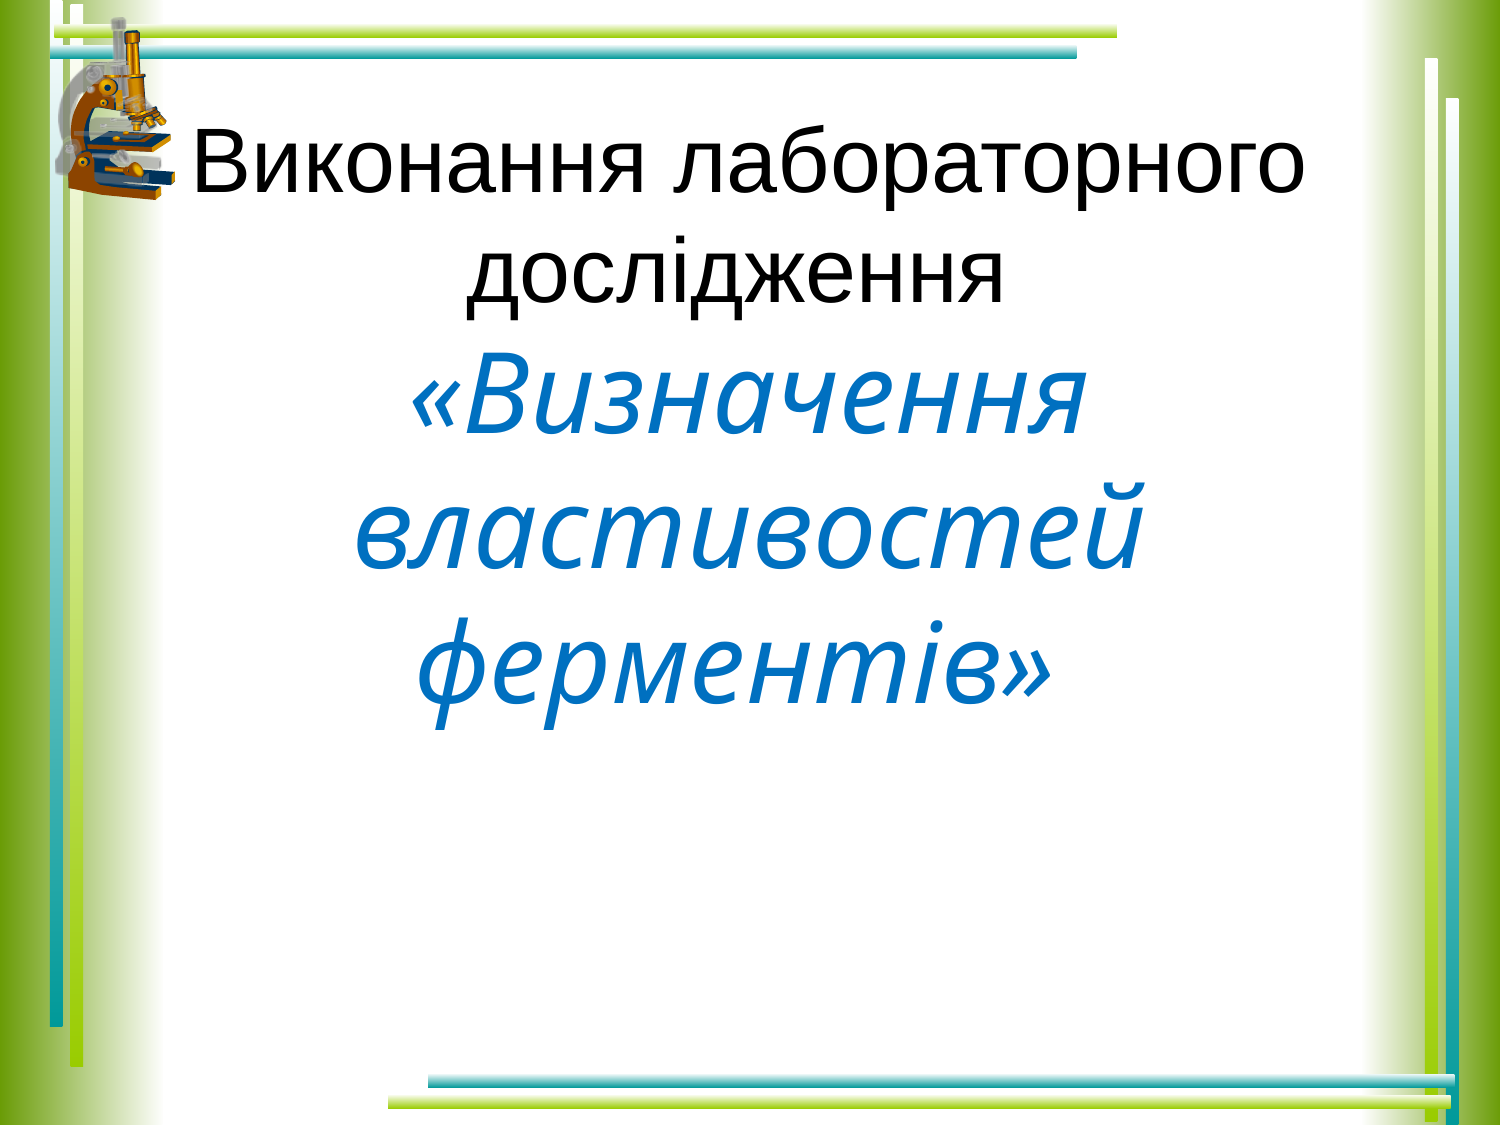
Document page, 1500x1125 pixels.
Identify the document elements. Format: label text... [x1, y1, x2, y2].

title Виконання лабораторного дослідження «Визначення властивостей ферментів» [74, 44, 1426, 233]
